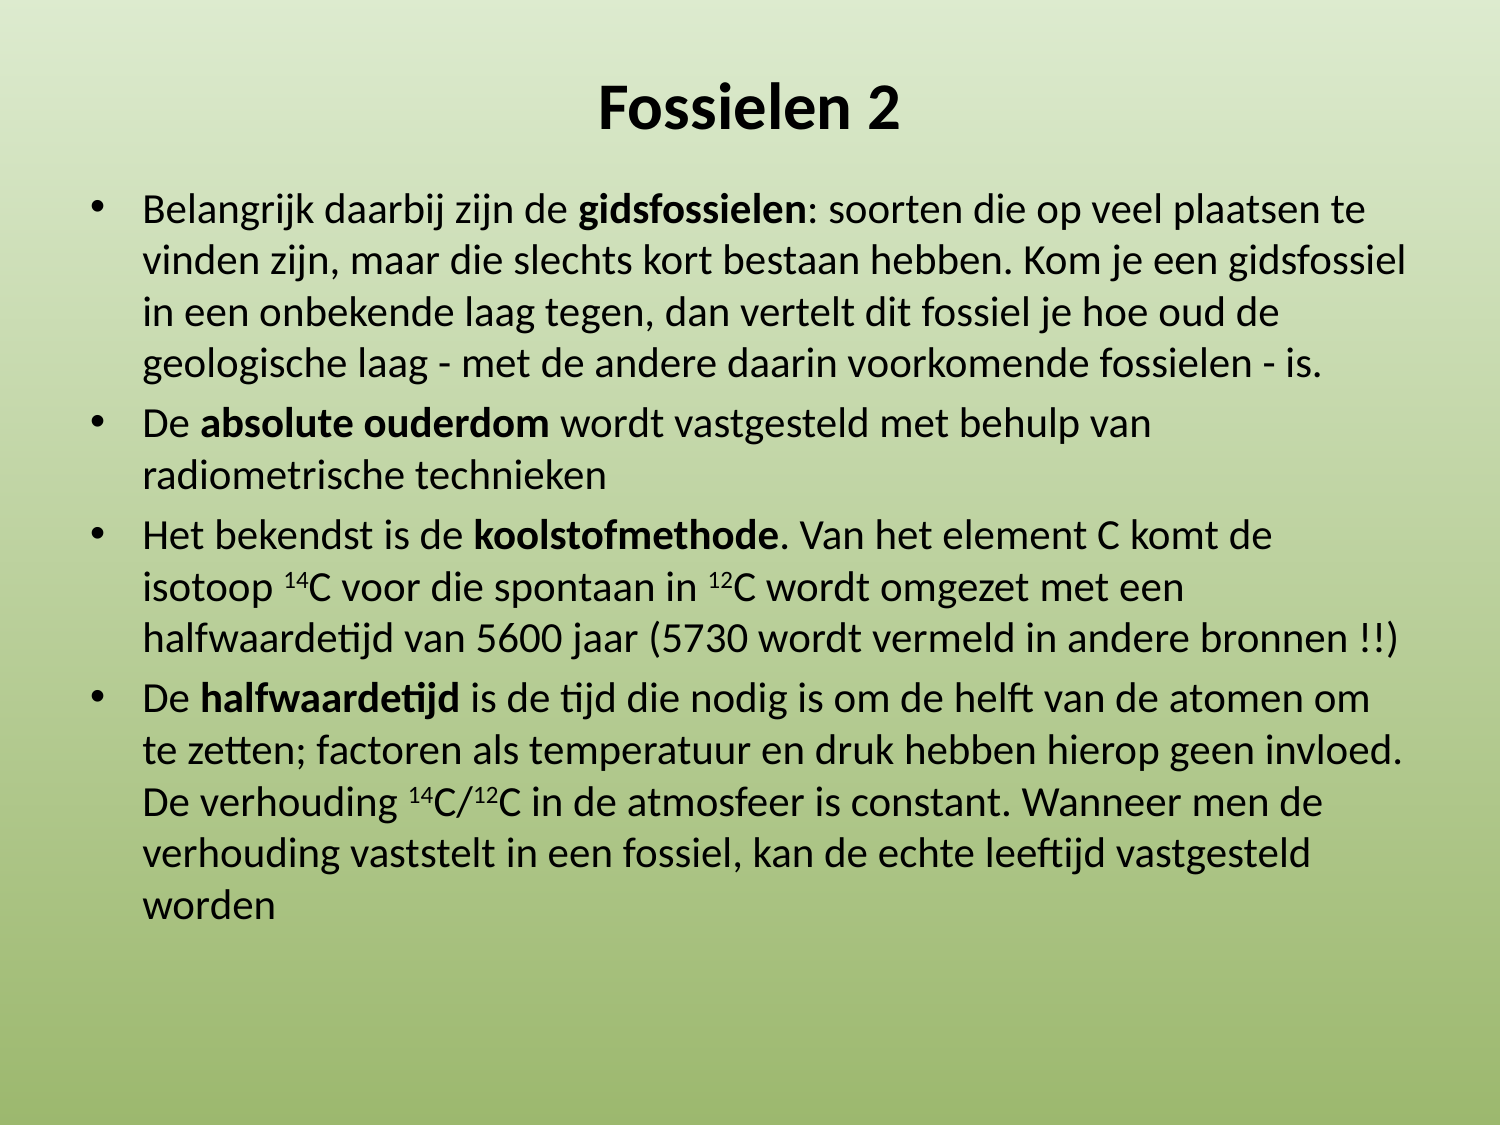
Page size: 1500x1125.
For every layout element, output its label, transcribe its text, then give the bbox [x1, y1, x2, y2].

list Belangrijk daarbij zijn de gidsfossielen: soorten die op veel plaatsen te vinden zijn, maar die slechts kort bestaan hebben. Kom je een gidsfossiel in een onbekende laag tegen, dan vertelt dit fossiel je hoe oud de geologische laag - met de andere daarin voorkomende fossielen - is. De absolute ouderdom wordt vastgesteld met behulp van radiometrische technieken Het bekendst is de koolstofmethode. Van het element C komt de isotoop 14C voor die spontaan in 12C wordt omgezet met een halfwaardetijd van 5600 jaar (5730 wordt vermeld in andere bronnen !!) De halfwaardetijd is de tijd die nodig is om de helft van de atomen om te zetten; factoren als temperatuur en druk hebben hierop geen invloed. De verhouding 14C/12C in de atmosfeer is constant. Wanneer men de verhouding vaststelt in een fossiel, kan de echte leeftijd vastgesteld worden [75, 172, 1425, 1083]
title Fossielen 2 [75, 45, 1425, 161]
